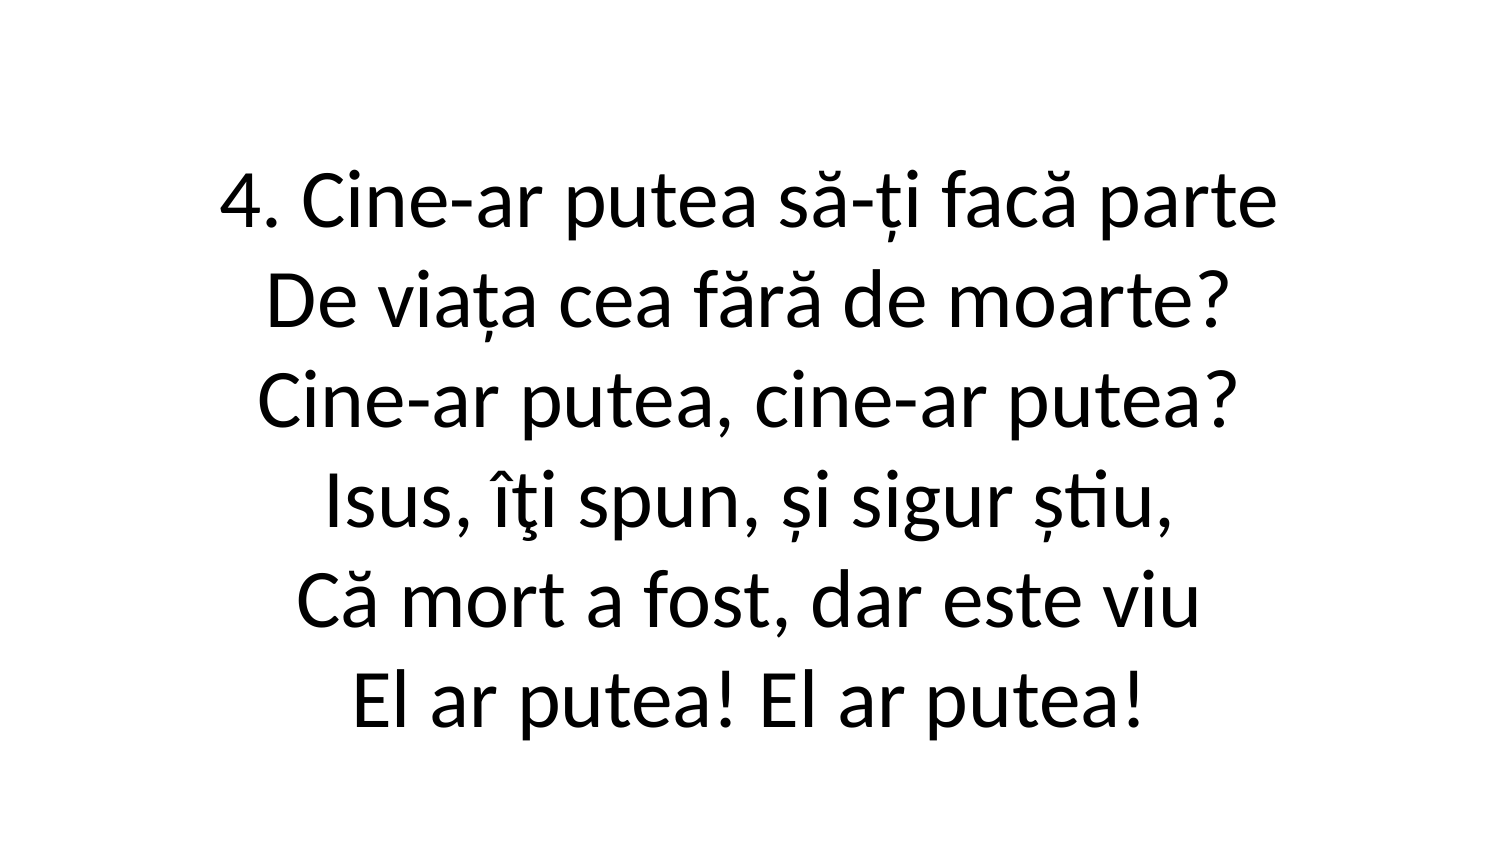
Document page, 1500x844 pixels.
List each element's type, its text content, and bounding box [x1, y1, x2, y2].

text_box 4. Cine-ar putea să-ți facă parte De viața cea fără de moarte? Cine-ar putea, cine-ar putea? Isus, îţi spun, și sigur știu, Că mort a fost, dar este viu El ar putea! El ar putea! [204, 92, 1296, 752]
